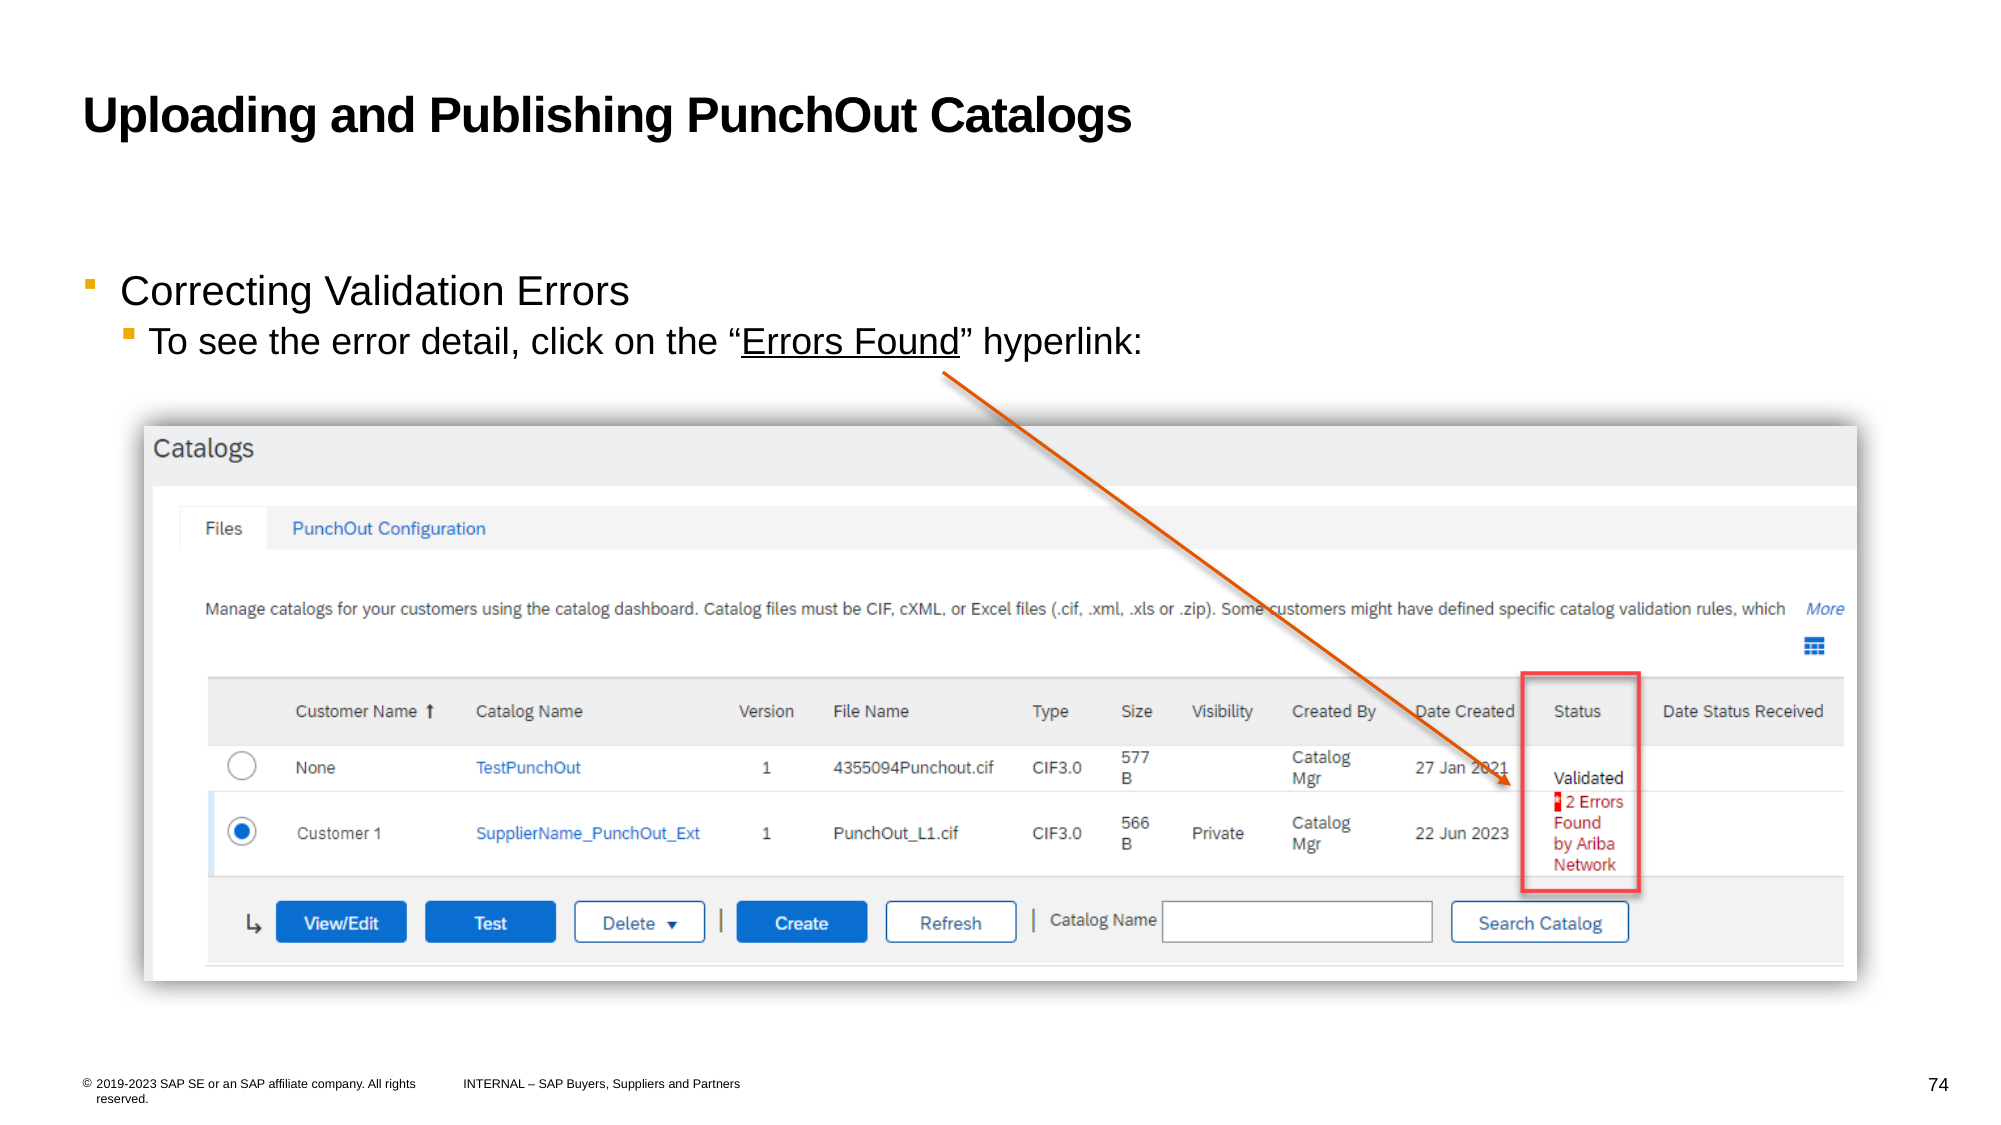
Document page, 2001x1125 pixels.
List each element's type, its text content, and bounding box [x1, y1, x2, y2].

title Uploading and Publishing PunchOut Catalogs [82, 82, 1918, 144]
list Correcting Validation Errors To see the error detail, click on the “Errors Found” hyperlink: [82, 265, 1918, 1040]
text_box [942, 371, 1512, 787]
picture [143, 426, 1857, 981]
